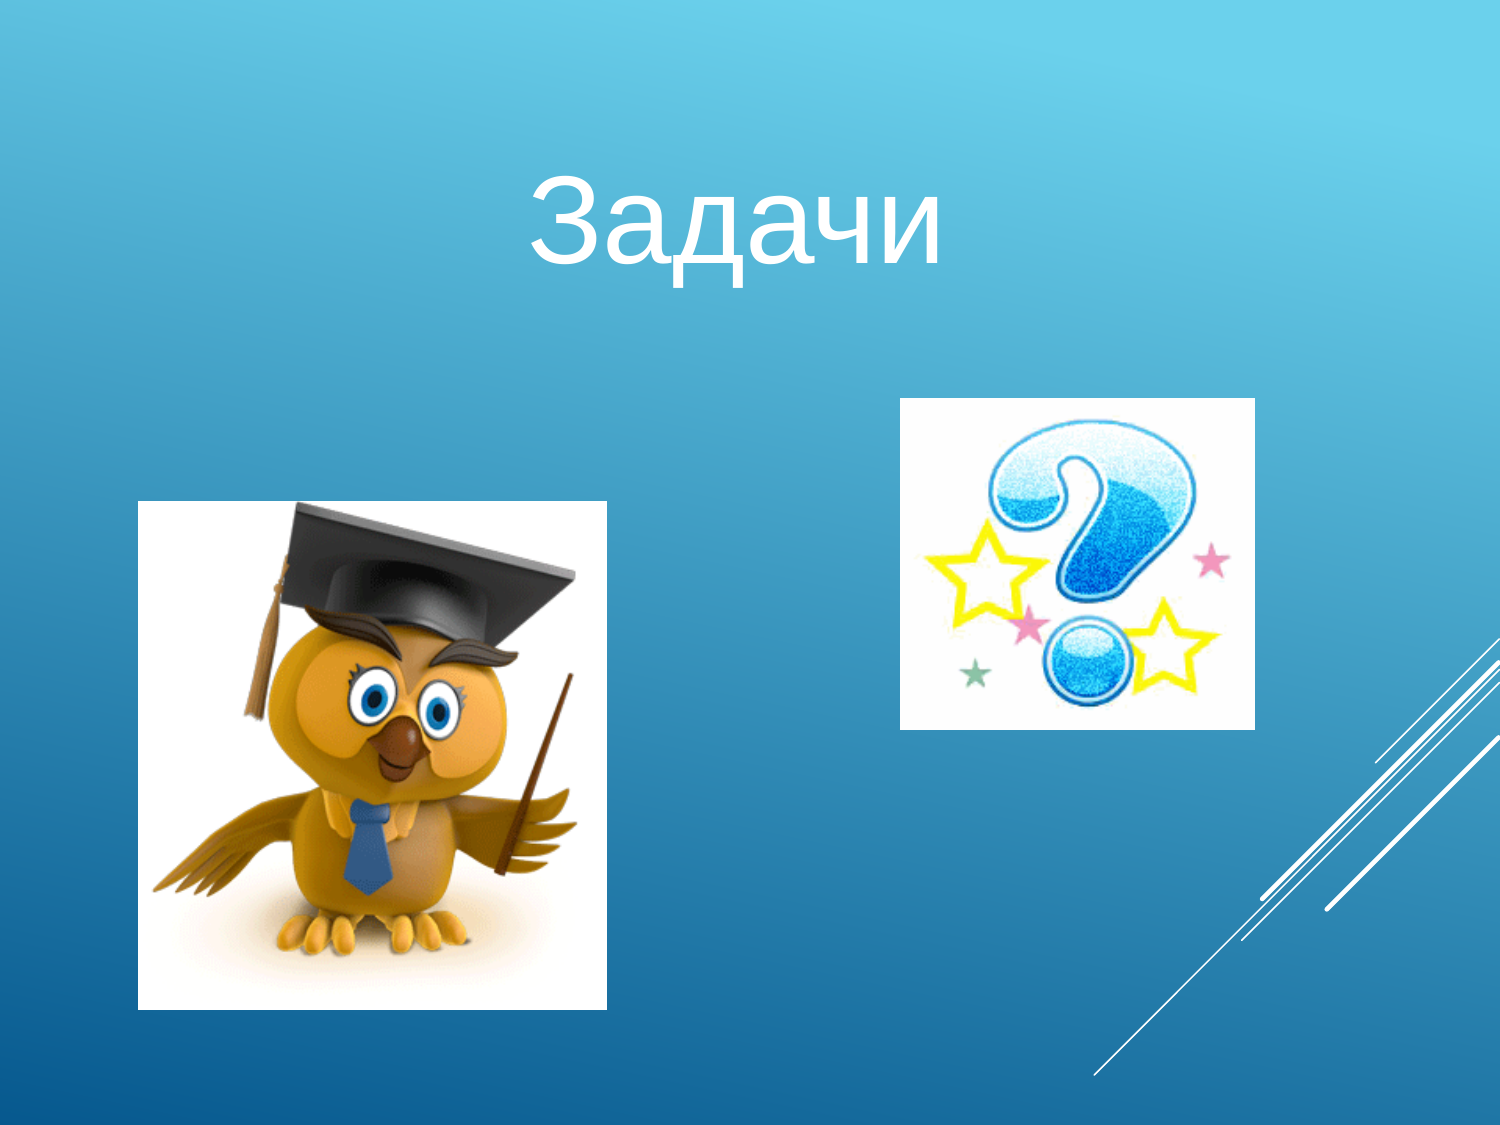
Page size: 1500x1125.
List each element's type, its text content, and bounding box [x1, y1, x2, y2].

picture [899, 398, 1255, 730]
picture [137, 501, 607, 1010]
list Задачи [0, 126, 1488, 301]
